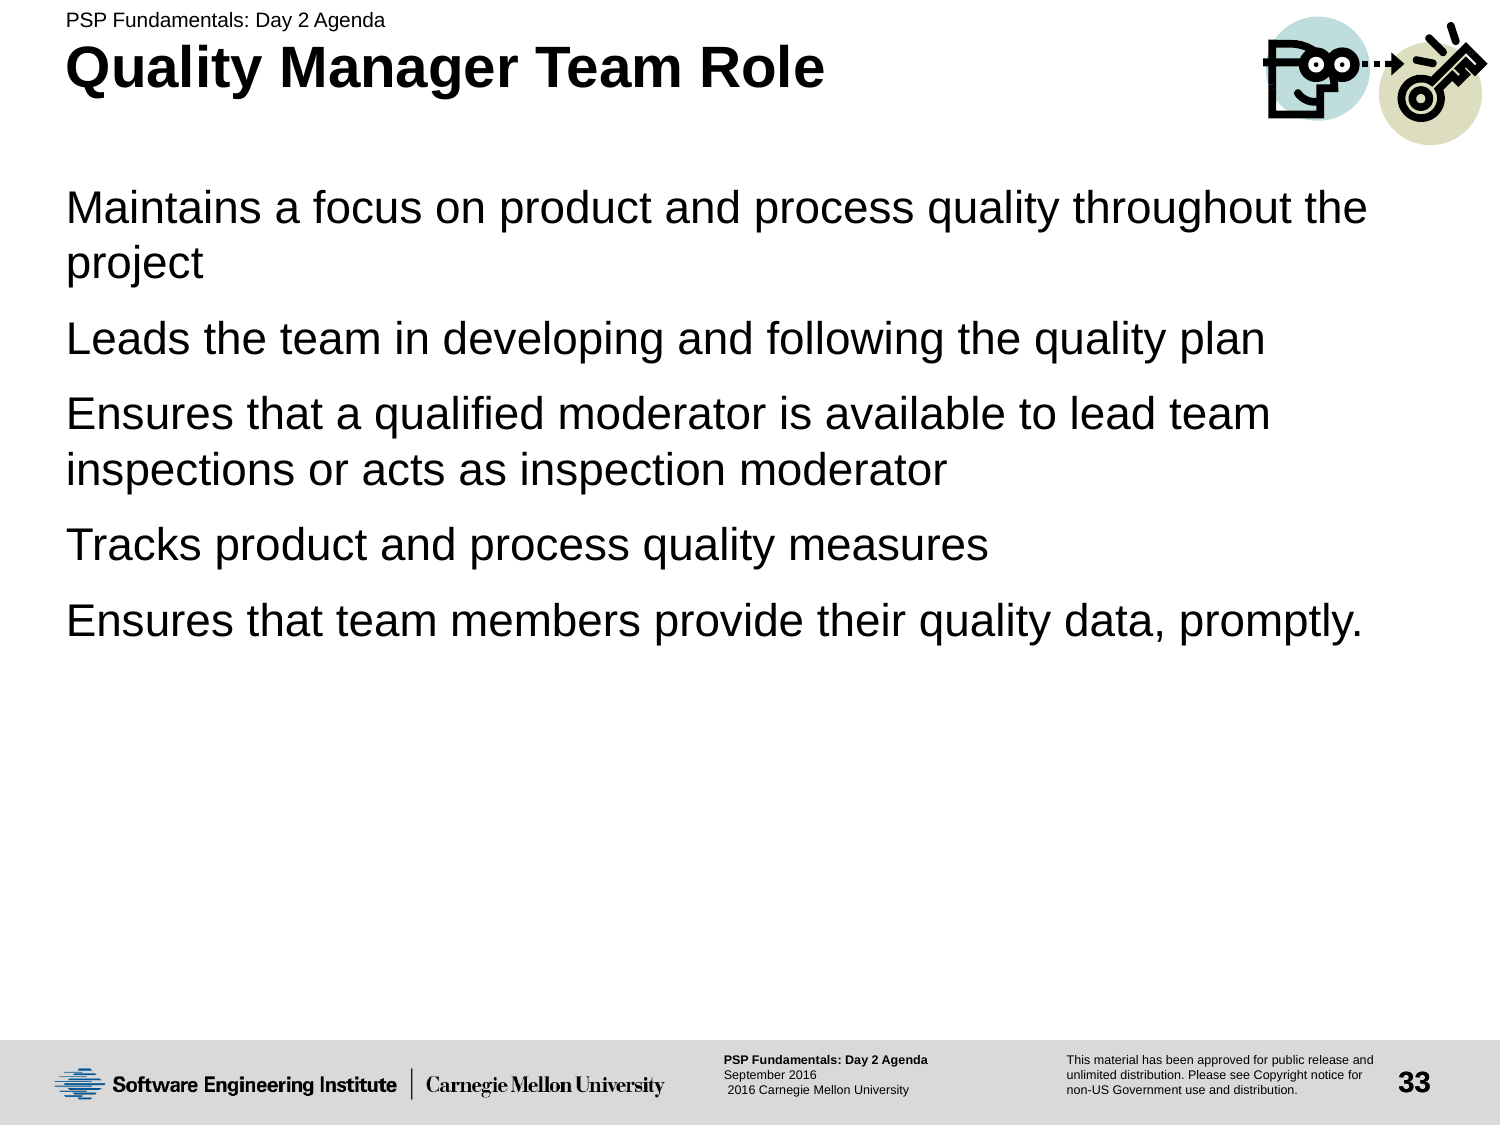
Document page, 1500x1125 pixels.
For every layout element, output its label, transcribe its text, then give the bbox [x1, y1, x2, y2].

picture [1263, 16, 1488, 146]
picture [46, 1061, 673, 1104]
list Maintains a focus on product and process quality throughout the project Leads the team in developing and following the quality plan Ensures that a qualified moderator is available to lead team inspections or acts as inspection moderator Tracks product and process quality measures Ensures that team members provide their quality data, promptly. [65, 177, 1431, 1000]
title Quality Manager Team Role [65, 37, 1430, 148]
